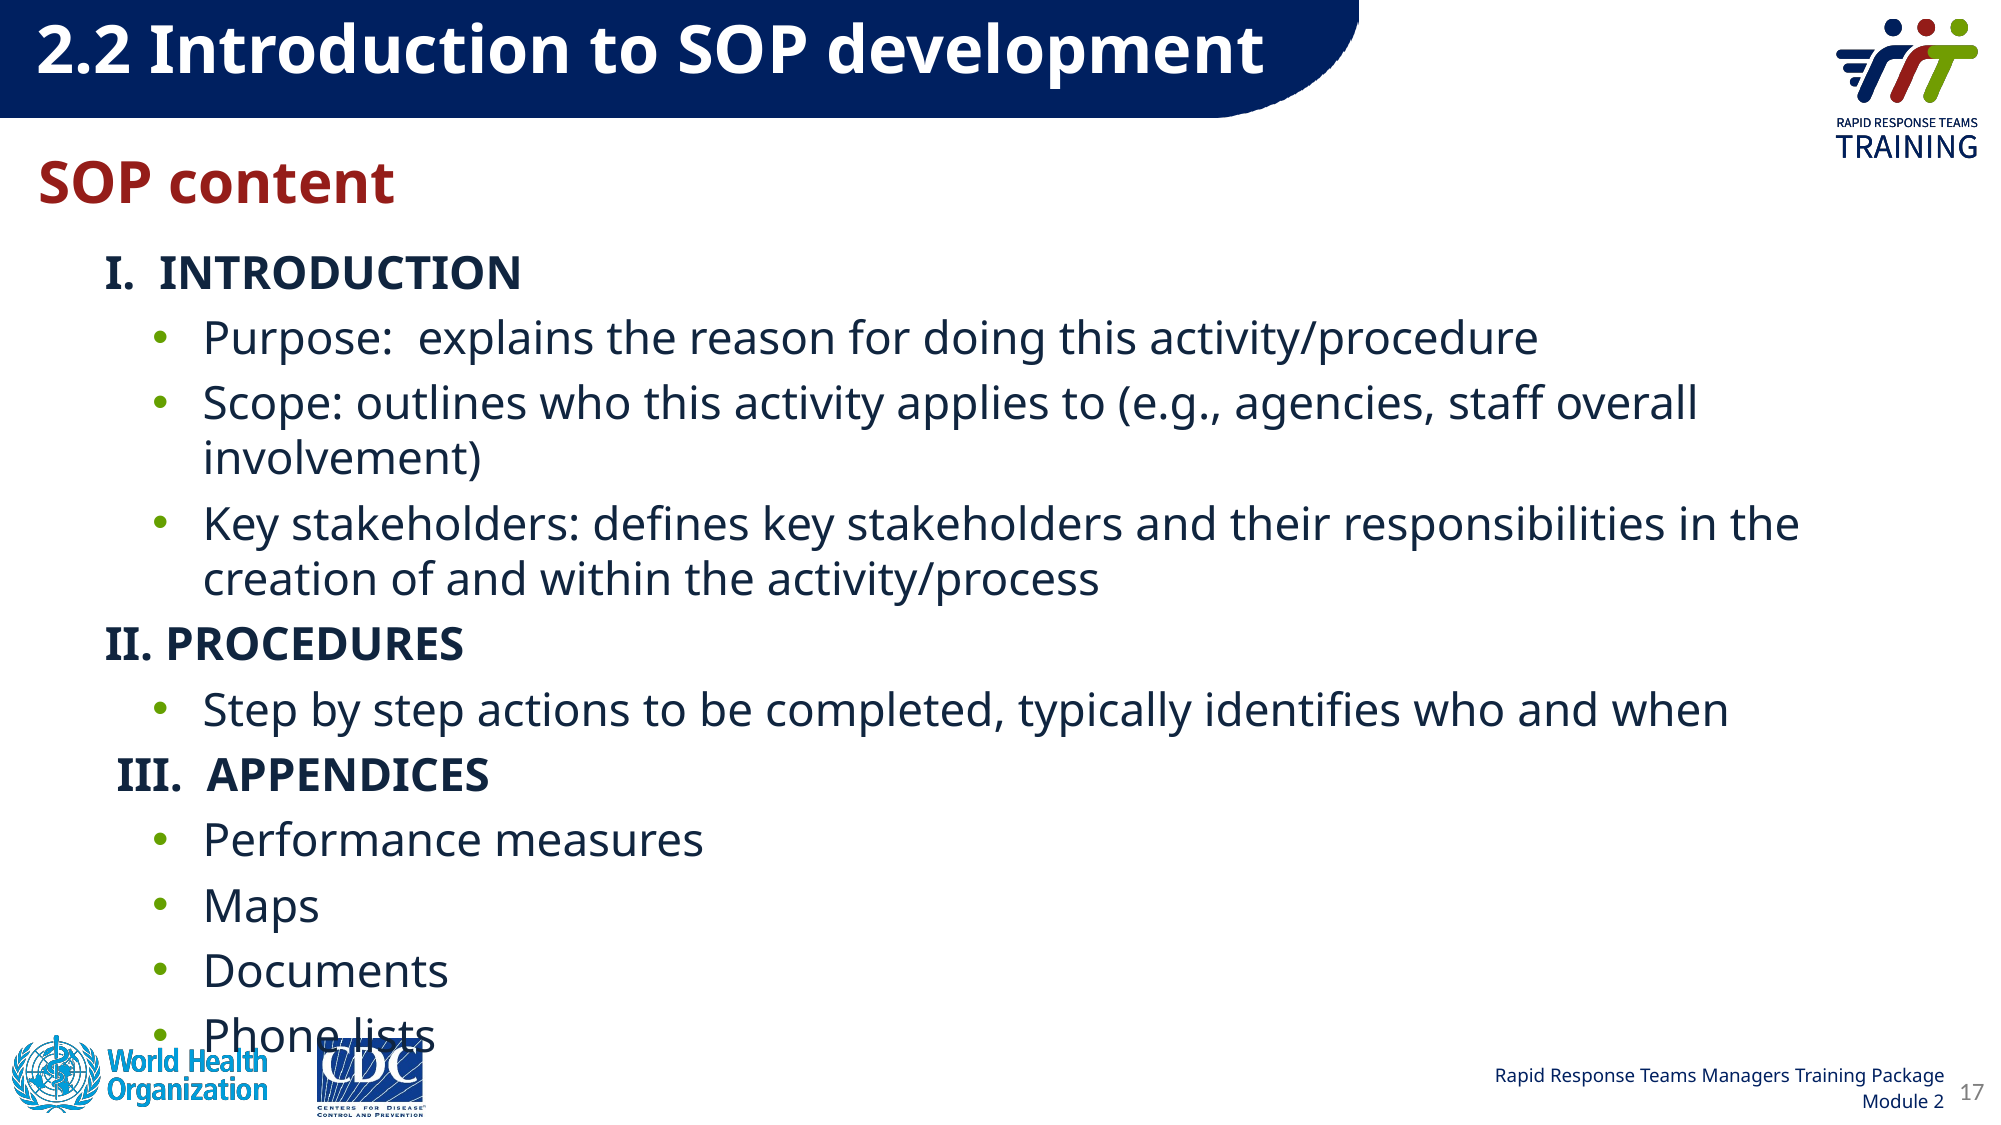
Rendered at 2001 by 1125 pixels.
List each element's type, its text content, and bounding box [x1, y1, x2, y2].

picture [36, 1088, 78, 1105]
picture [12, 1083, 48, 1113]
list I. INTRODUCTION Purpose: explains the reason for doing this activity/procedure Scope: outlines who this activity applies to (e.g., agencies, staff overall involvement) Key stakeholders: defines key stakeholders and their responsibilities in the creation of and within the activity/process II. PROCEDURES Step by step actions to be completed, typically identifies who and when III. APPENDICES Performance measures Maps Documents Phone lists [96, 235, 1903, 1000]
picture [24, 1054, 36, 1087]
slide_number 17 [1926, 1067, 2000, 1125]
picture [71, 1053, 90, 1091]
picture [46, 1056, 54, 1062]
text_box 2.2 Introduction to SOP development​ [28, 0, 1417, 95]
picture [22, 1062, 26, 1077]
picture [12, 1035, 54, 1068]
picture [50, 1108, 62, 1113]
picture [30, 1083, 37, 1091]
picture [40, 1062, 47, 1070]
picture [0, 0, 1359, 118]
picture [34, 1054, 43, 1078]
picture [59, 1035, 267, 1113]
title SOP content [30, 136, 618, 244]
picture [1835, 19, 1978, 167]
picture [317, 1038, 426, 1117]
